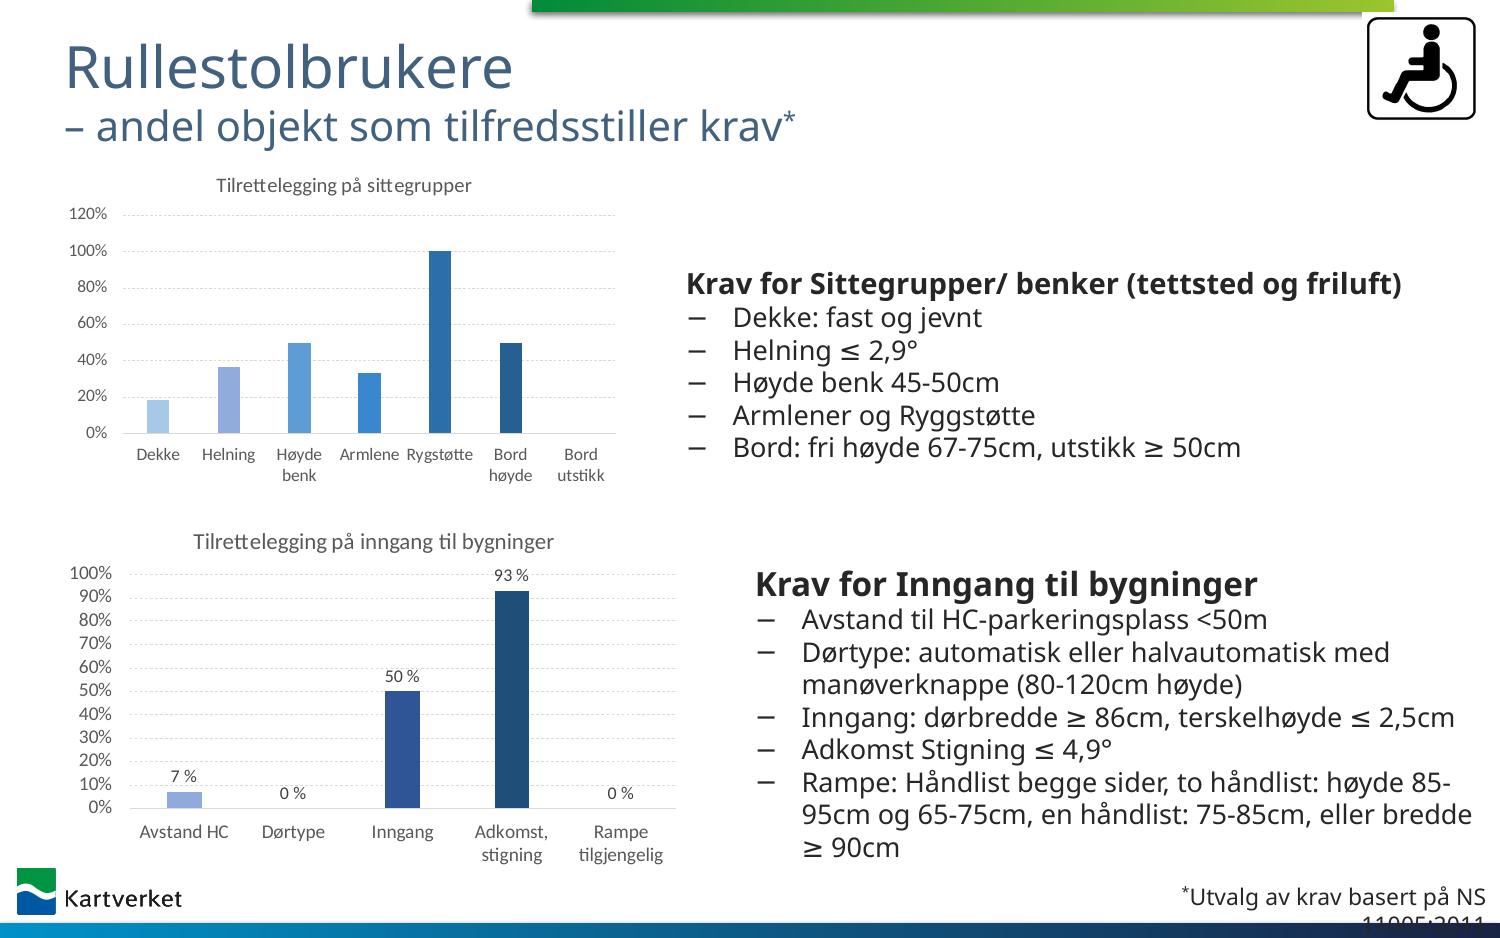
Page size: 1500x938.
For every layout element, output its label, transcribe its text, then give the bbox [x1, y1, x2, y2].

picture [62, 520, 687, 874]
text_box *Utvalg av krav basert på NS 11005:2011 [1068, 873, 1500, 938]
picture [62, 166, 626, 492]
text_box Rullestolbrukere – andel objekt som tilfredsstiller krav* [49, 25, 1431, 158]
text_box Krav for Inngang til bygninger Avstand til HC-parkeringsplass <50m Dørtype: automatisk eller halvautomatisk med manøverknappe (80-120cm høyde) Inngang: dørbredde ≥ 86cm, terskelhøyde ≤ 2,5cm Adkomst Stigning ≤ 4,9° Rampe: Håndlist begge sider, to håndlist: høyde 85-95cm og 65-75cm, en håndlist: 75-85cm, eller bredde ≥ 90cm [740, 555, 1491, 870]
picture [1362, 12, 1481, 126]
text_box Krav for Sittegrupper/ benker (tettsted og friluft) Dekke: fast og jevnt Helning ≤ 2,9° Høyde benk 45-50cm Armlener og Ryggstøtte Bord: fri høyde 67-75cm, utstikk ≥ 50cm [670, 258, 1418, 471]
